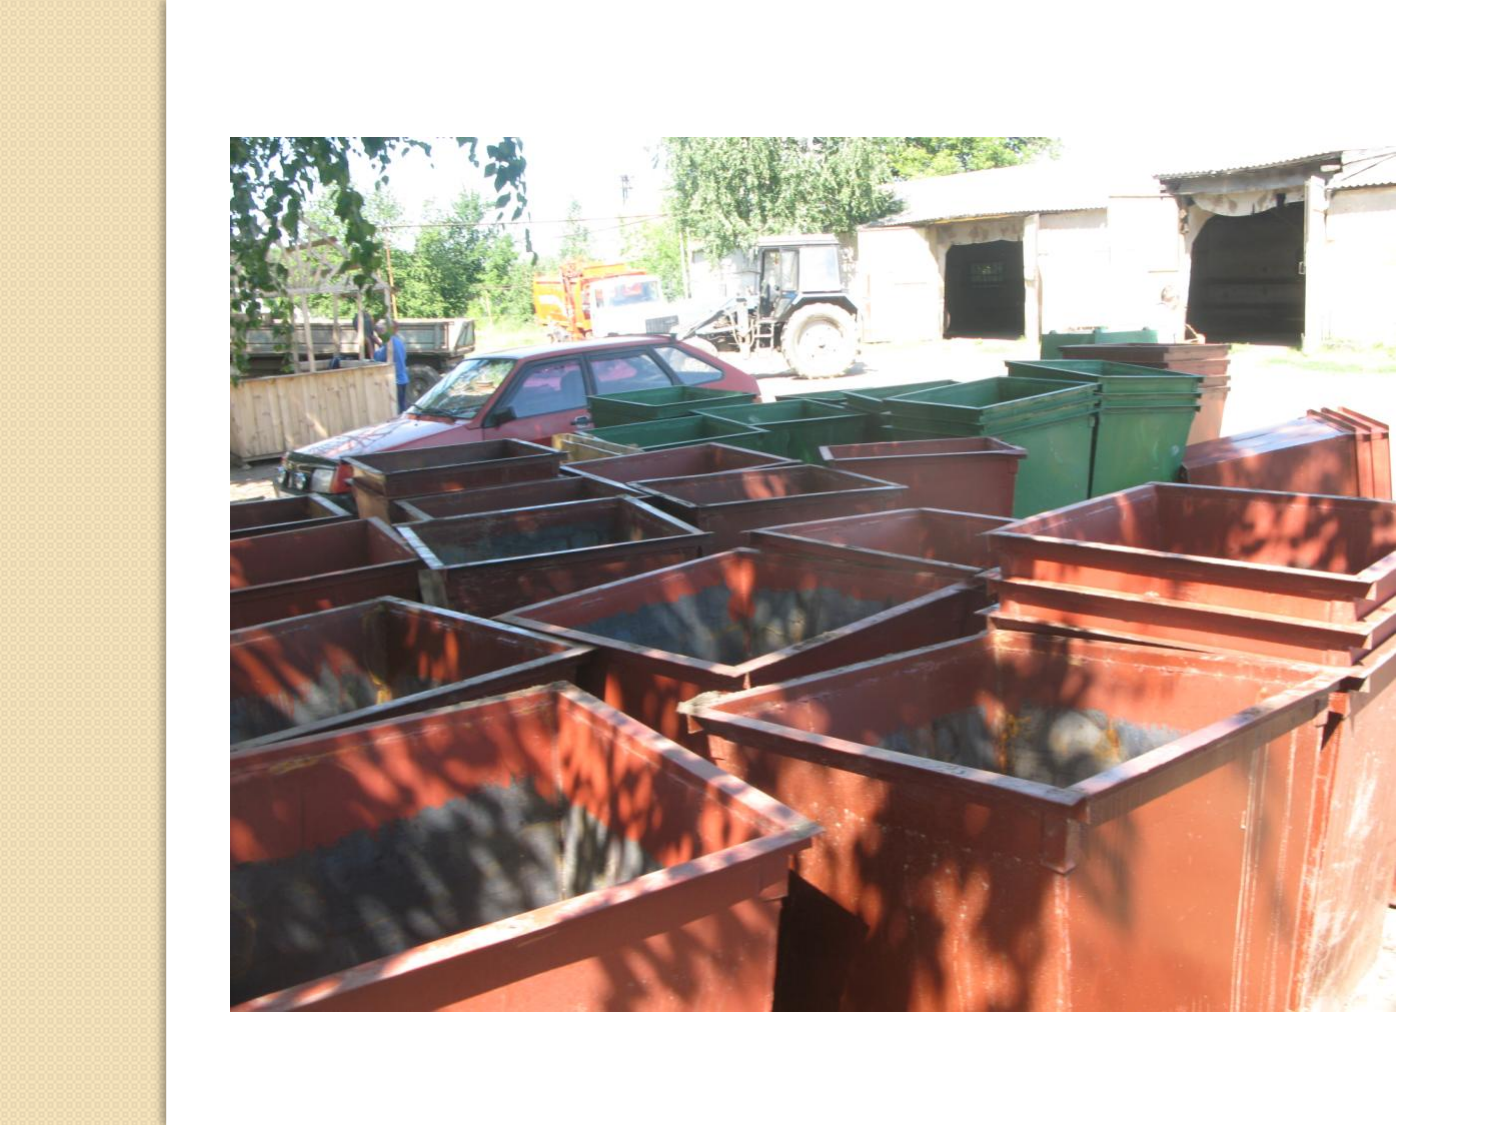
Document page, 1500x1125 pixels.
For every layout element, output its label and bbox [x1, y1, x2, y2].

picture [229, 136, 1396, 1012]
